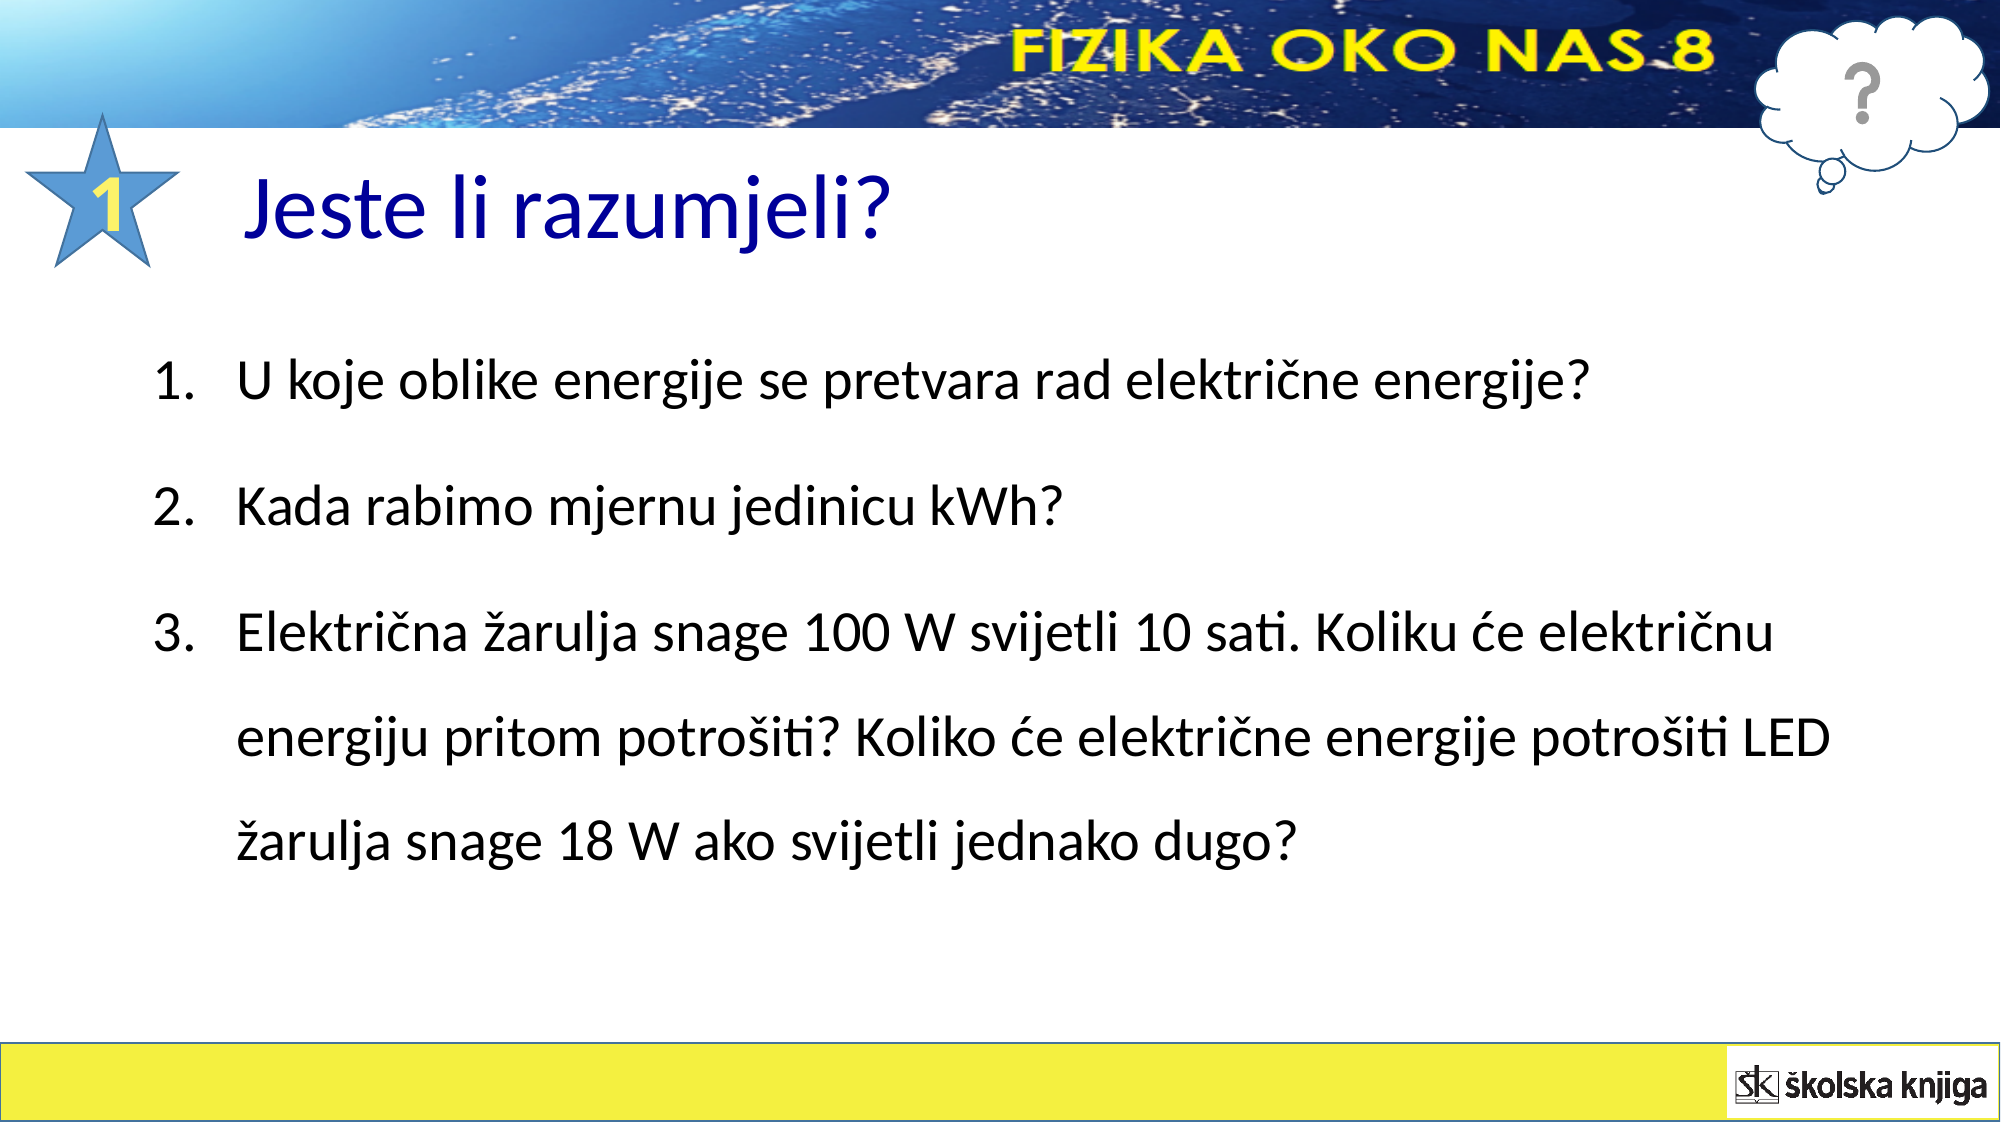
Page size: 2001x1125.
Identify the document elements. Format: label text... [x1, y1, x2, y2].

list U koje oblike energije se pretvara rad električne energije? Kada rabimo mjernu jedinicu kWh? Električna žarulja snage 100 W svijetli 10 sati. Koliku će električnu energiju pritom potrošiti? Koliko će električne energije potrošiti LED žarulja snage 18 W ako svijetli jednako dugo? [137, 299, 1863, 1014]
text_box Jeste li razumjeli? [228, 131, 2000, 286]
text_box 1 [24, 111, 181, 269]
picture [0, 0, 2000, 128]
picture [1727, 1046, 1998, 1118]
text_box [1808, 50, 1917, 131]
text_box [1753, 15, 1991, 131]
